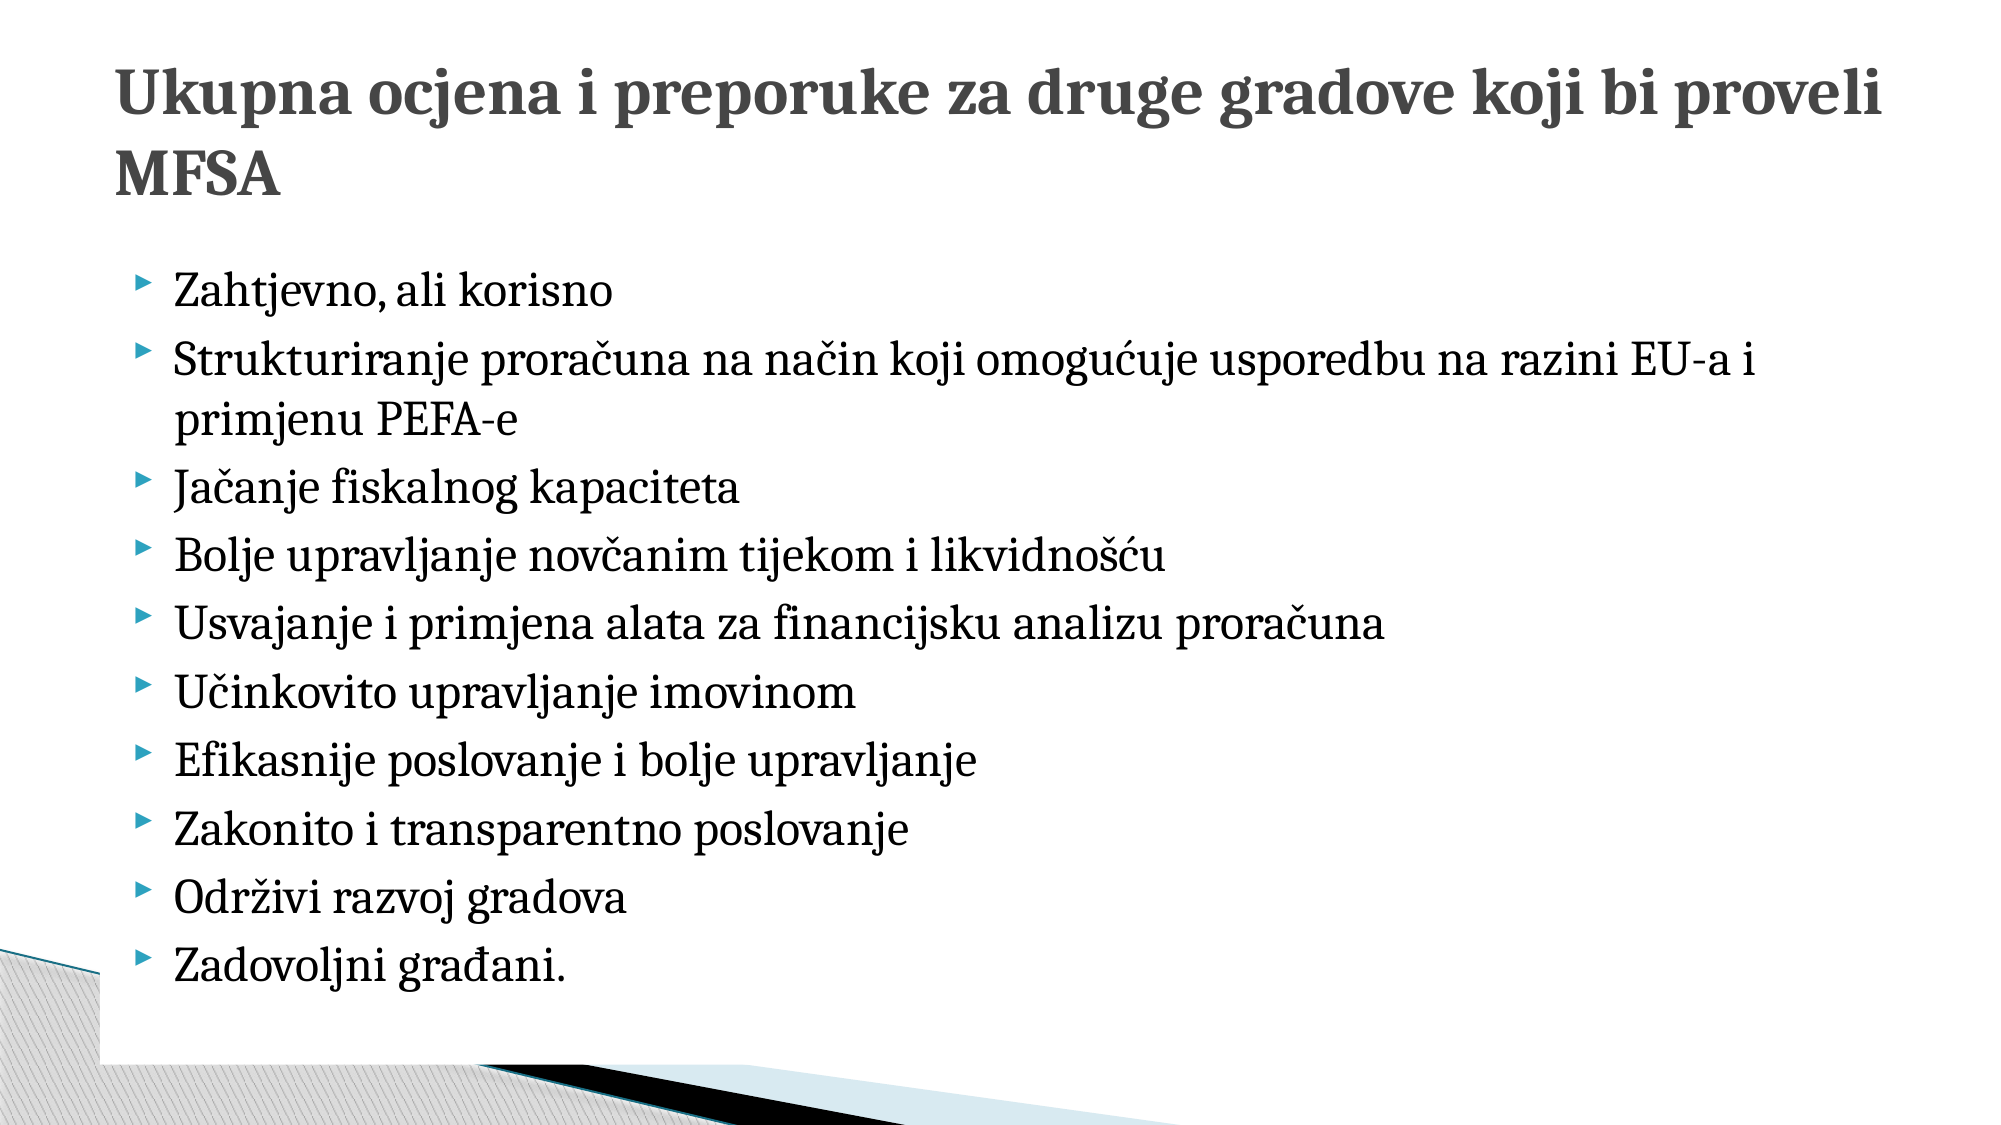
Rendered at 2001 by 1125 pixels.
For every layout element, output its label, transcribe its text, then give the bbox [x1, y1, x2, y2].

list Zahtjevno, ali korisno Strukturiranje proračuna na način koji omogućuje usporedbu na razini EU-a i primjenu PEFA-e Jačanje fiskalnog kapaciteta Bolje upravljanje novčanim tijekom i likvidnošću Usvajanje i primjena alata za financijsku analizu proračuna Učinkovito upravljanje imovinom Efikasnije poslovanje i bolje upravljanje Zakonito i transparentno poslovanje Održivi razvoj gradova Zadovoljni građani. [99, 249, 1969, 1065]
title Ukupna ocjena i preporuke za druge gradove koji bi proveli MFSA [99, 34, 1900, 223]
